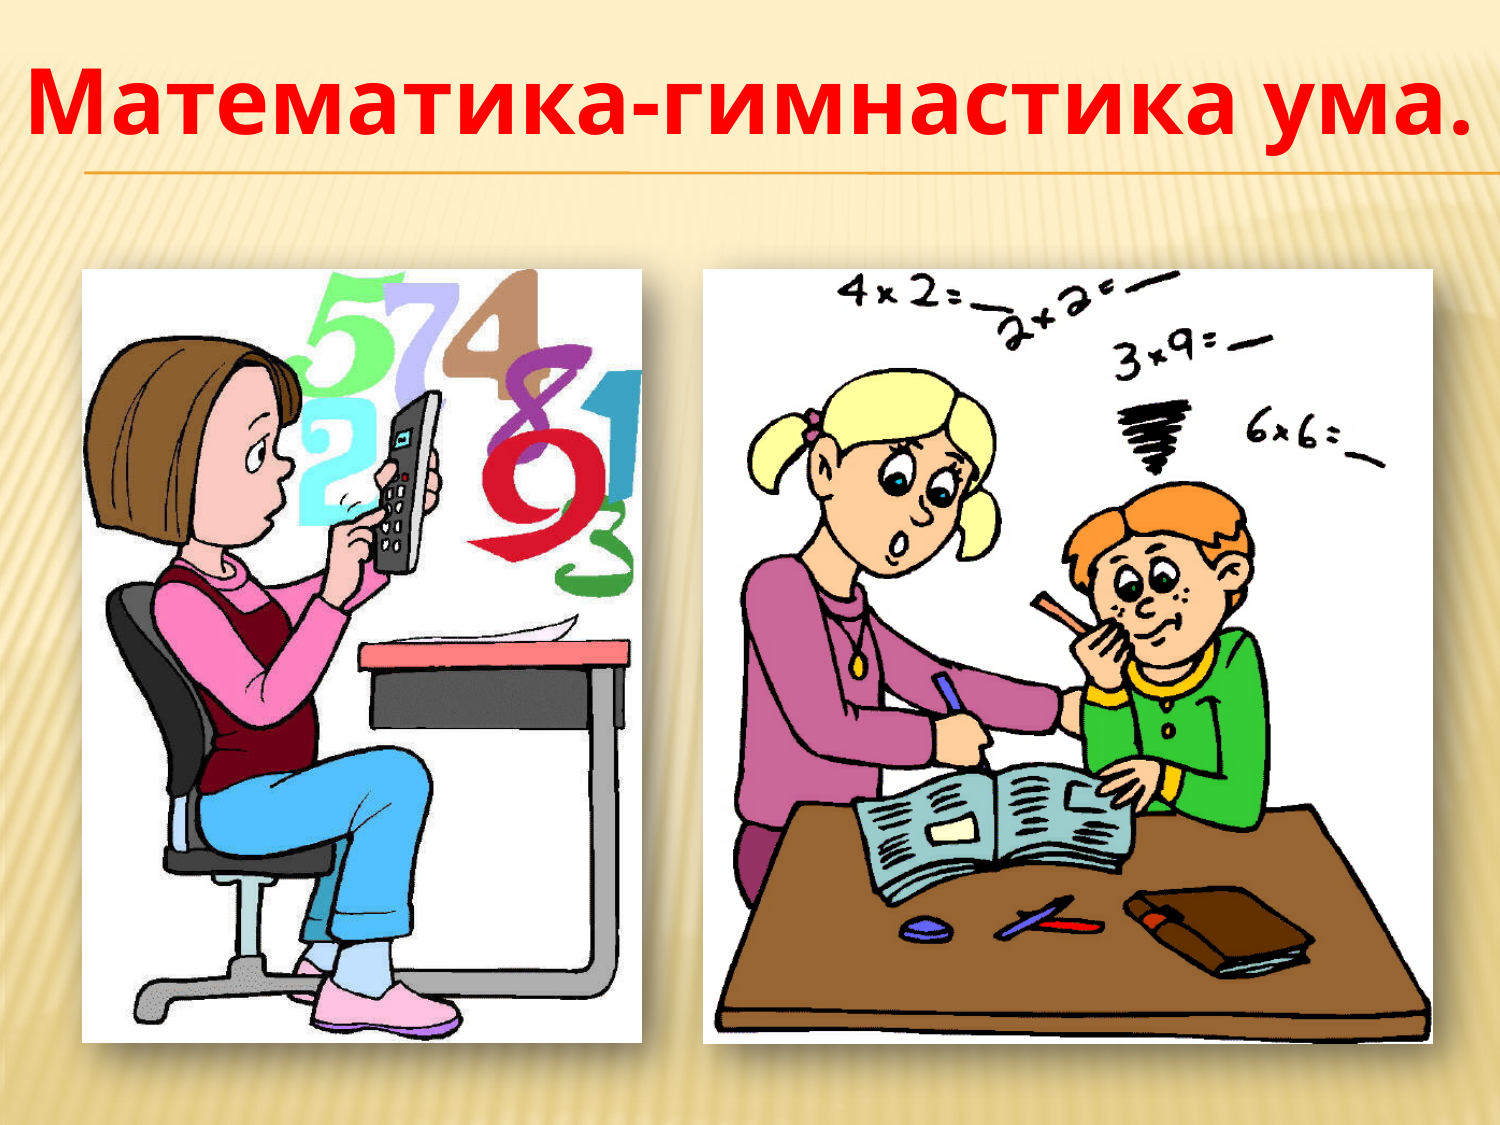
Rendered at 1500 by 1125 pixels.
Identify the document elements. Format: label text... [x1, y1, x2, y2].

picture [81, 269, 642, 1044]
text_box Математика-гимнастика ума. [0, 35, 1500, 160]
picture [702, 269, 1433, 1044]
